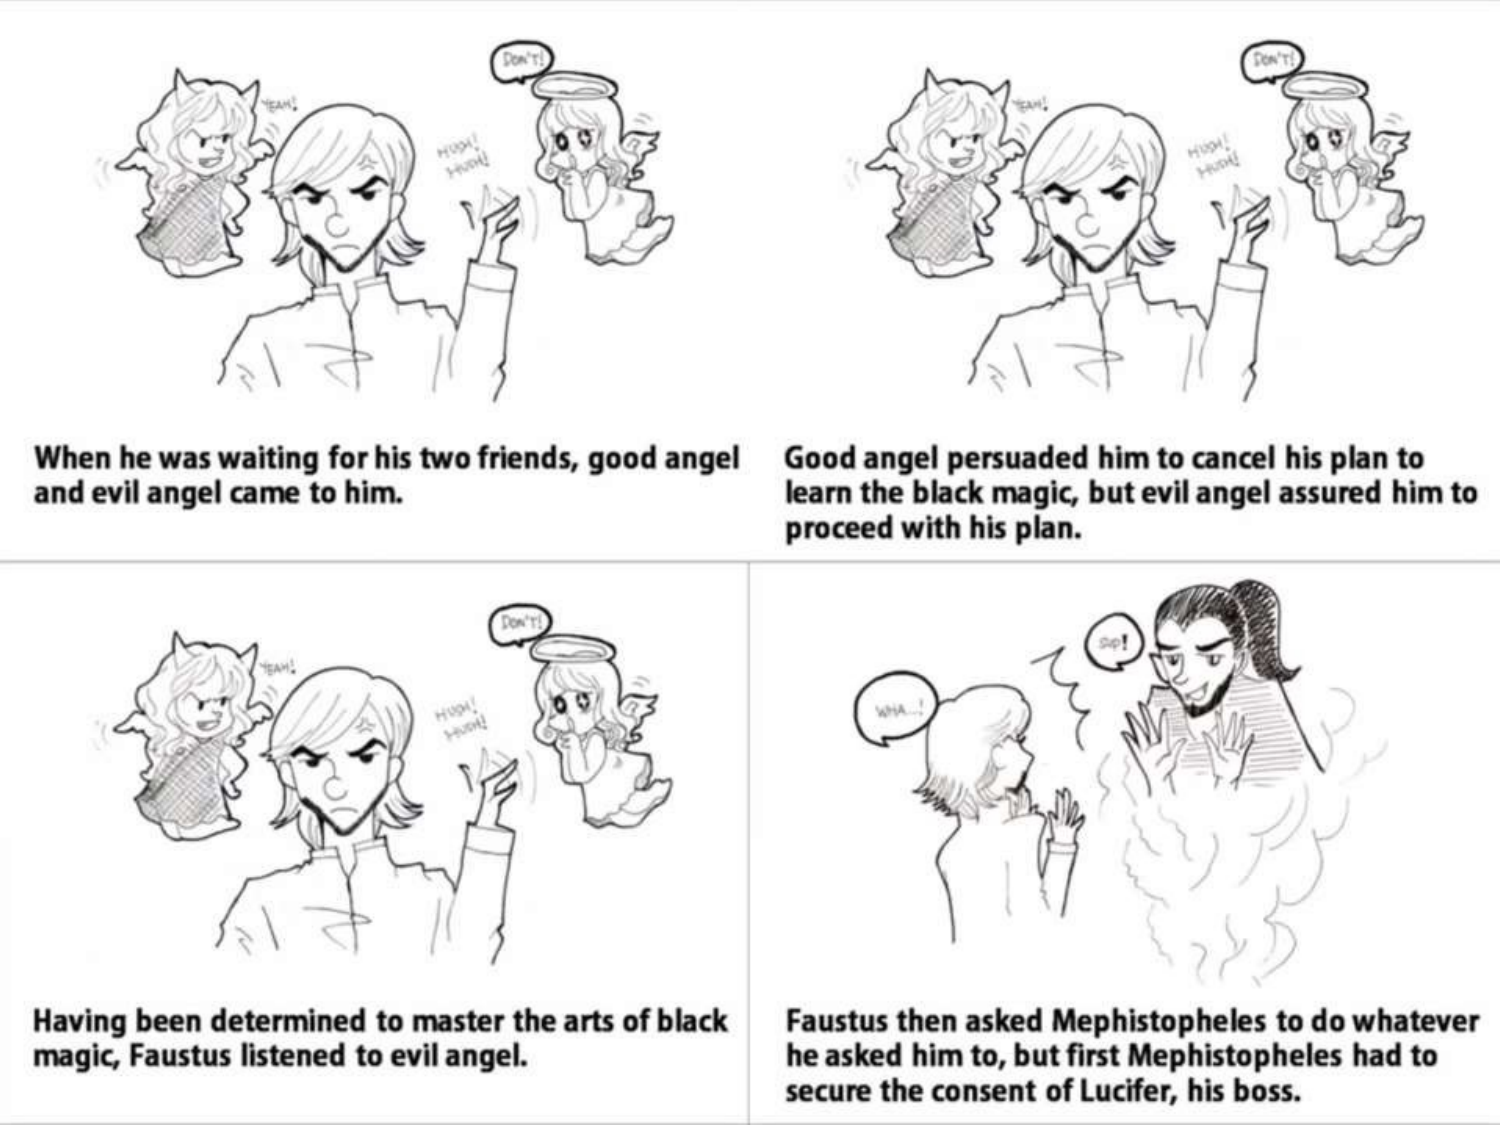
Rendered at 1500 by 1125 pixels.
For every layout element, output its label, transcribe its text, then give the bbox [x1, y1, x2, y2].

slide_number 8 [1080, 1046, 1425, 1103]
text_box [0, 0, 1500, 1125]
